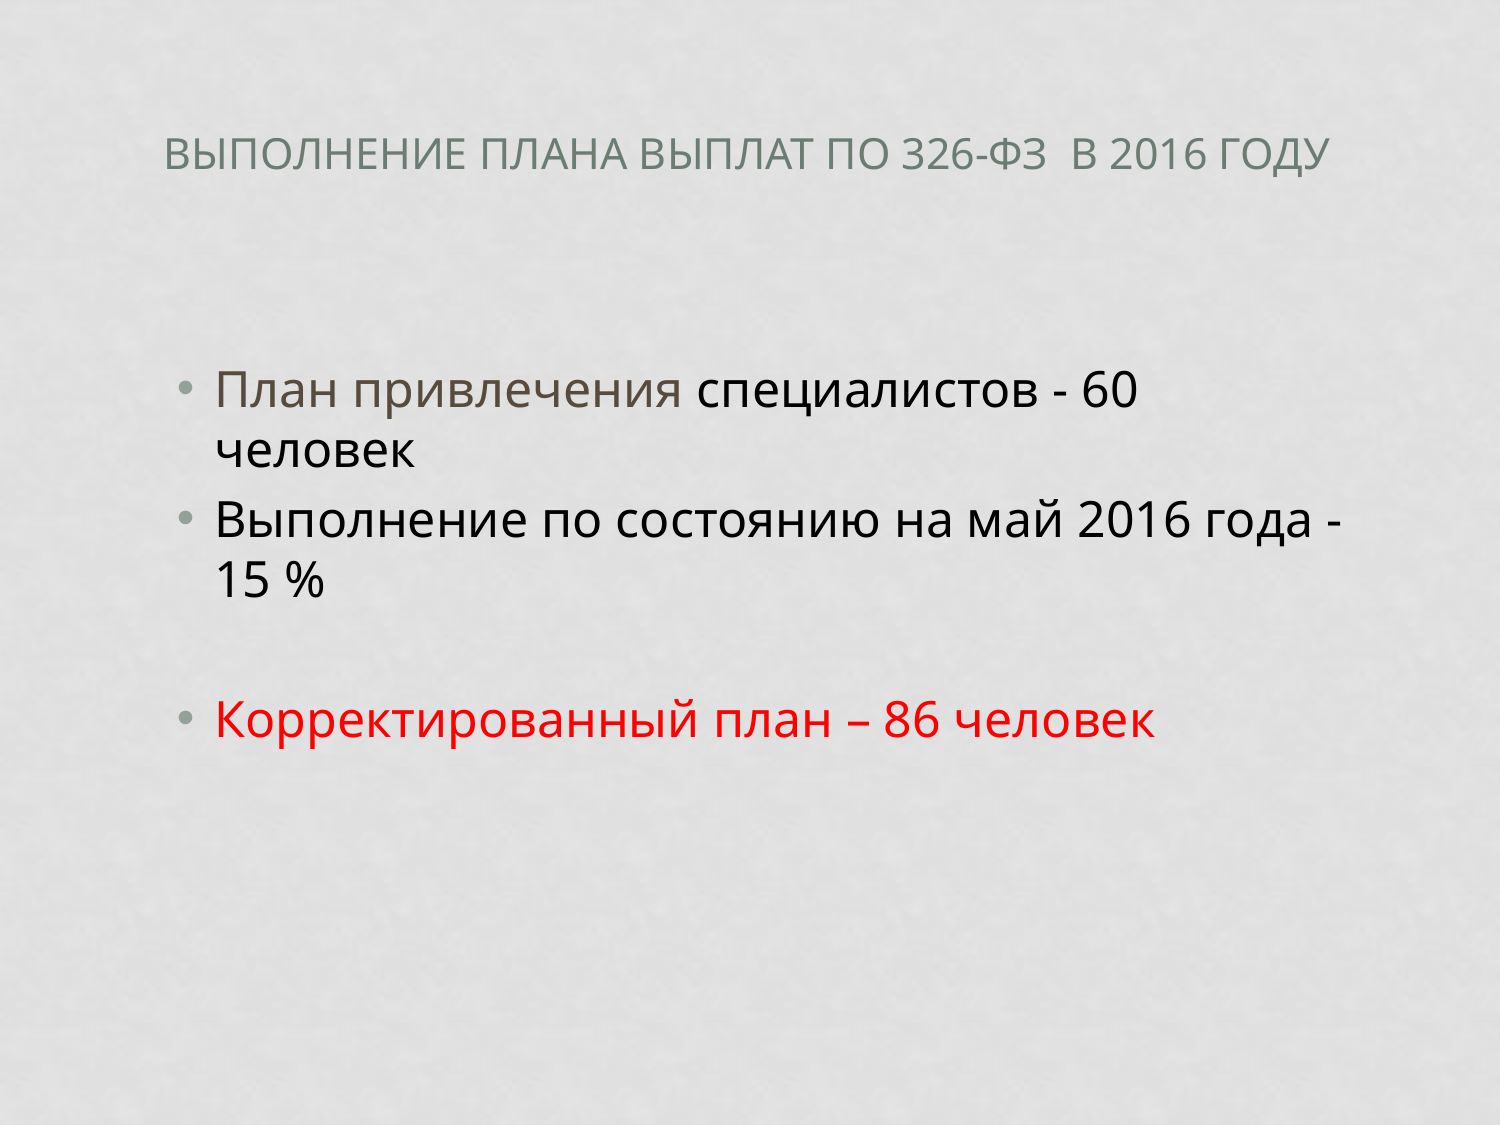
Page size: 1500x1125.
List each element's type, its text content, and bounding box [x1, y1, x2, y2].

list План привлечения специалистов - 60 человек Выполнение по состоянию на май 2016 года - 15 % Корректированный план – 86 человек [143, 349, 1359, 1005]
title Выполнение плана выплат по 326-ФЗ в 2016 году [69, 66, 1425, 238]
